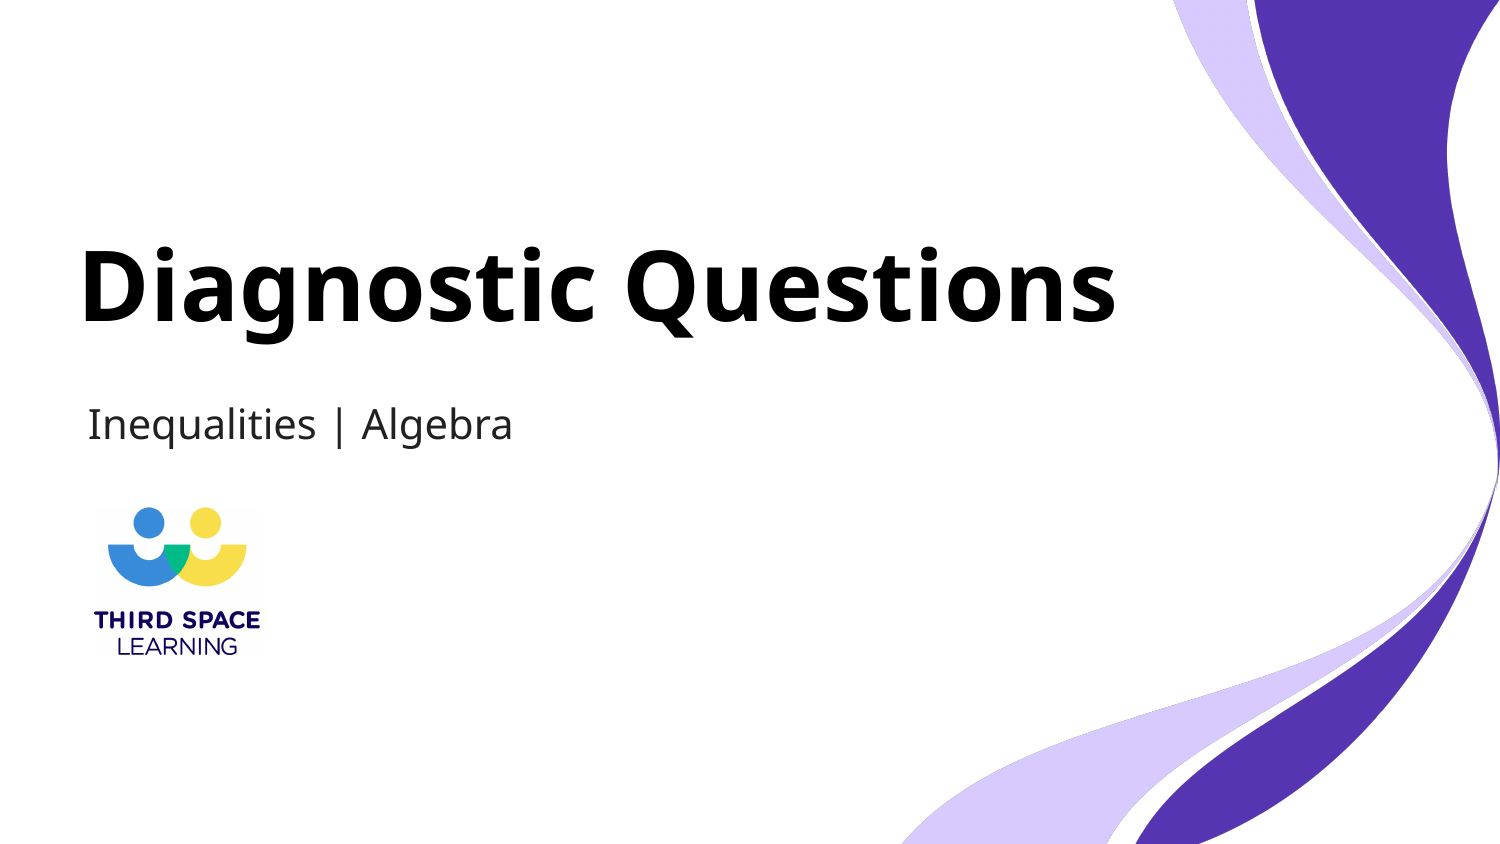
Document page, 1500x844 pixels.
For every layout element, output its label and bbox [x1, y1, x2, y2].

picture [94, 507, 260, 655]
picture [901, 0, 1500, 844]
